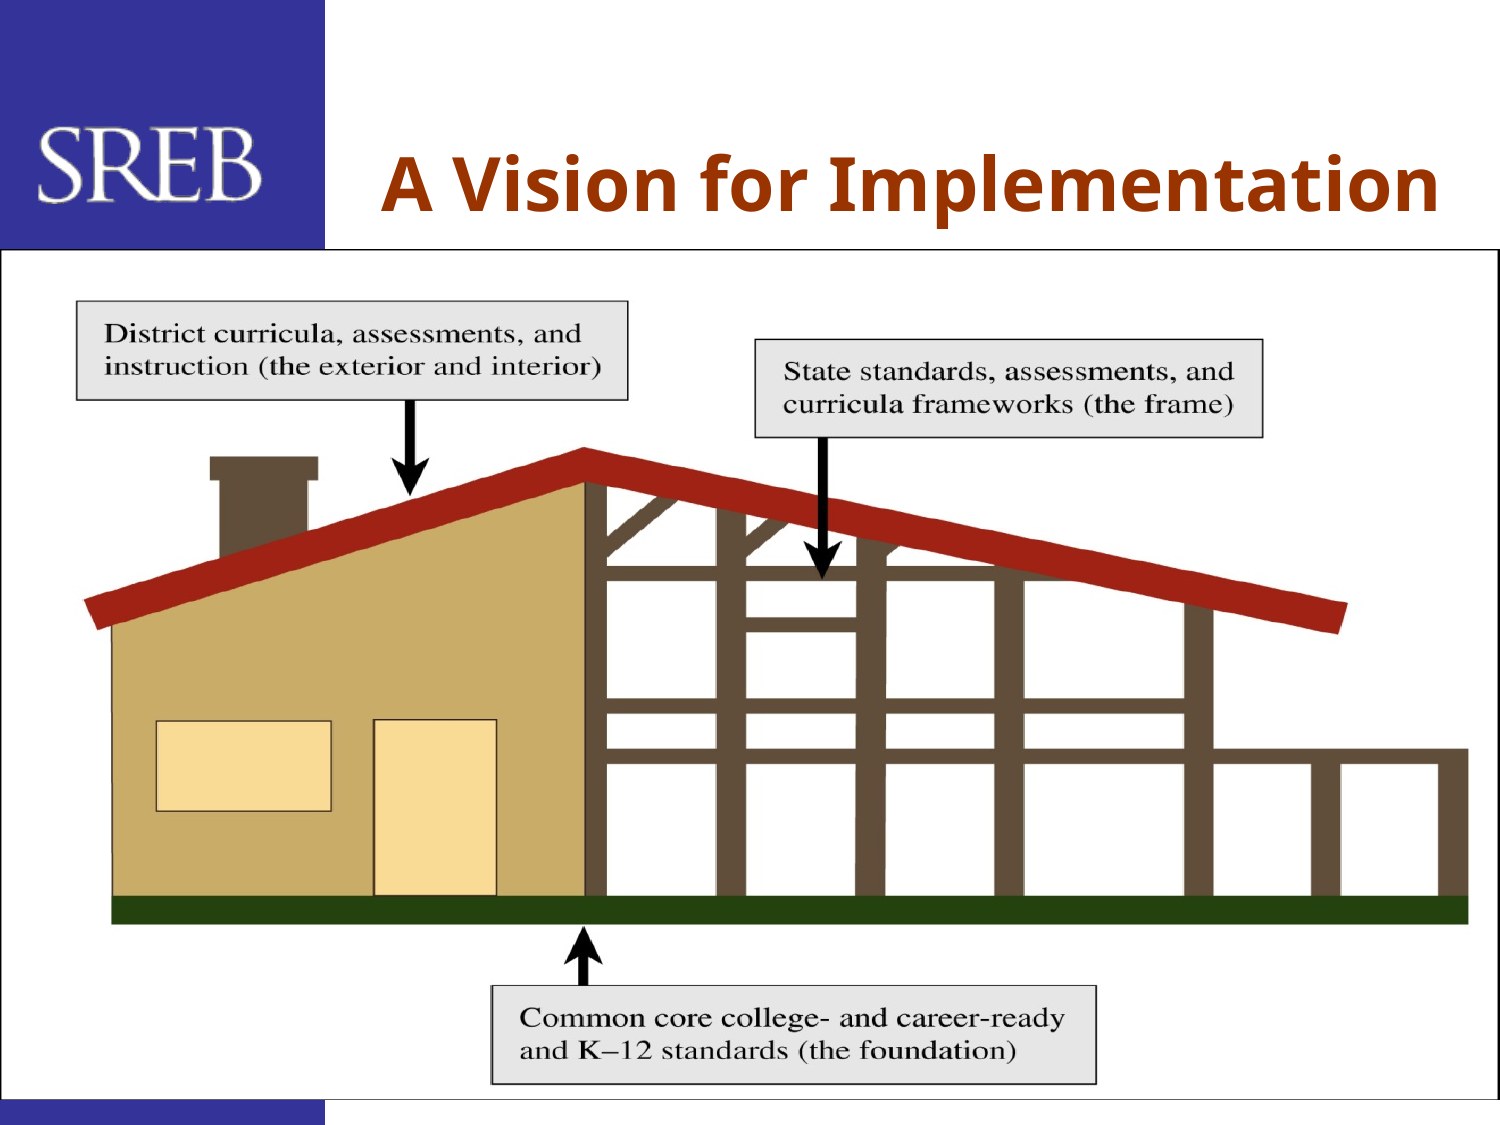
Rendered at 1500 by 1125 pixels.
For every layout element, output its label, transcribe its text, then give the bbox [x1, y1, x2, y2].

picture [37, 124, 263, 204]
title A Vision for Implementation [362, 124, 1463, 238]
picture [0, 249, 1500, 1101]
